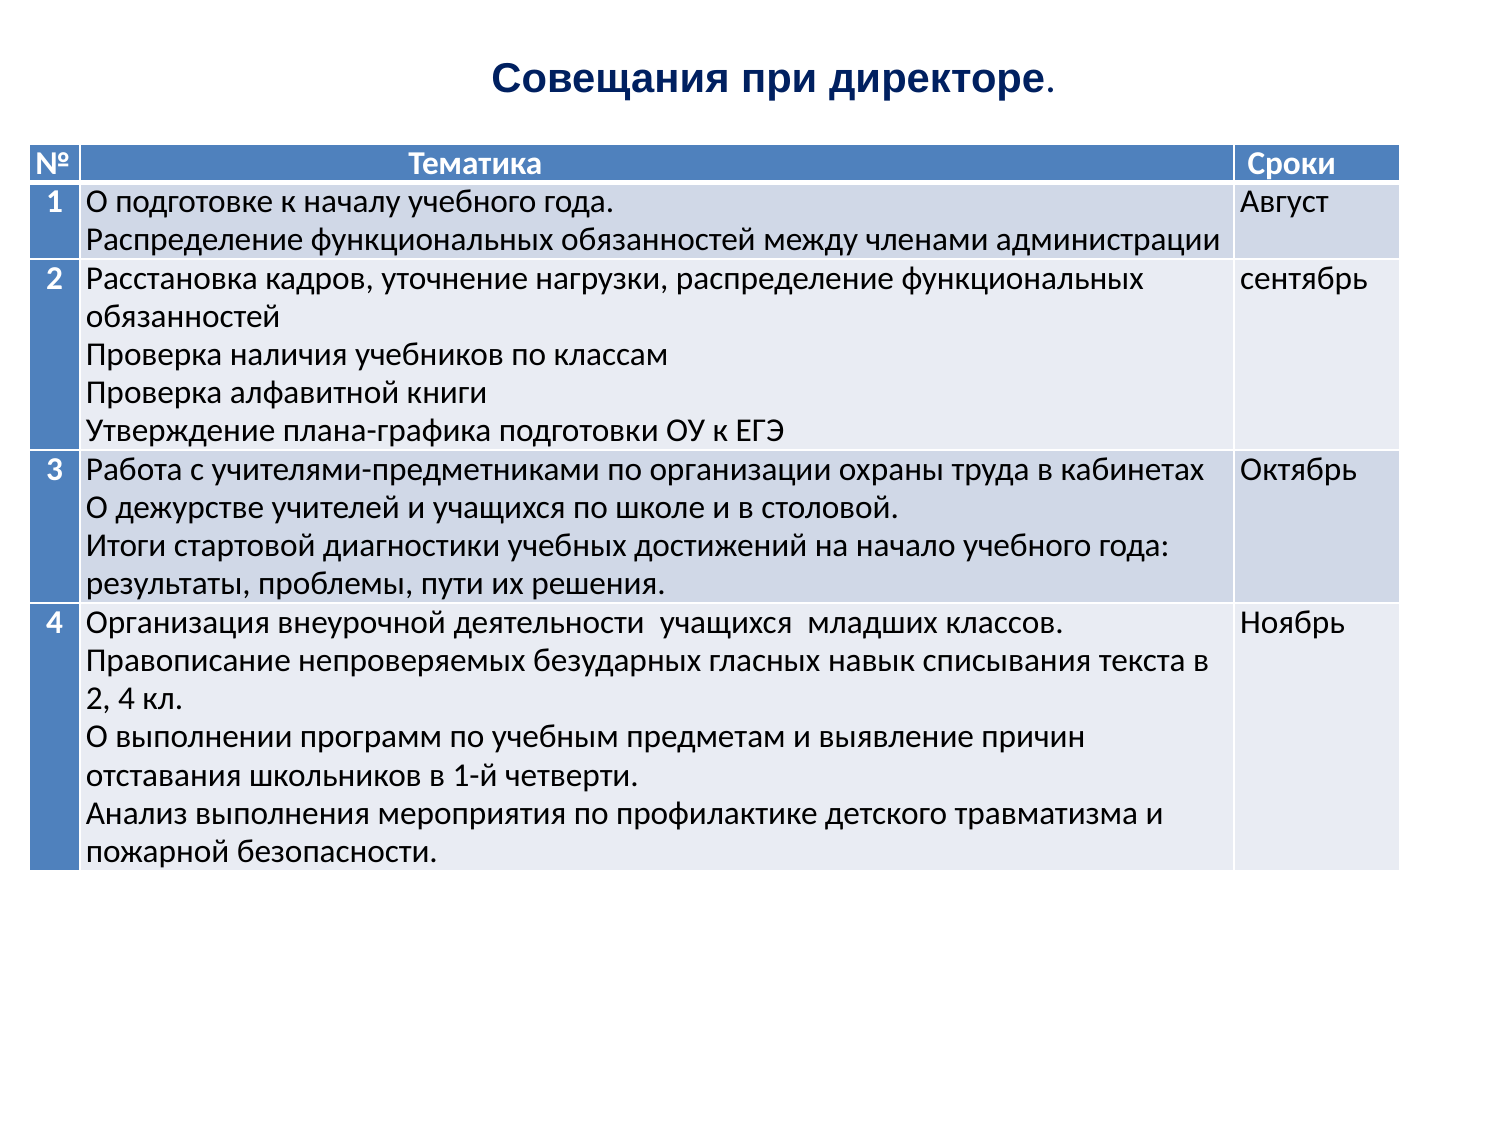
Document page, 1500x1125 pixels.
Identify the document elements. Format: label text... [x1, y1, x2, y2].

table_cell Организация внеурочной деятельности учащихся младших классов. Правописание непроверяемых безударных гласных навык списывания текста в 2, 4 кл. О выполнении программ по учебным предметам и выявление причин отставания школьников в 1-й четверти. Анализ выполнения мероприятия по профилактике детского травматизма и пожарной безопасности. [81, 604, 1233, 870]
text_box Совещания при директоре. [88, 43, 1459, 144]
table_cell О подготовке к началу учебного года. Распределение функциональных обязанностей между членами администрации [81, 185, 1233, 258]
table_cell Октябрь [1235, 451, 1399, 602]
table_cell 2 [30, 260, 79, 449]
table_cell Расстановка кадров, уточнение нагрузки, распределение функциональных обязанностей Проверка наличия учебников по классам Проверка алфавитной книги Утверждение плана-графика подготовки ОУ к ЕГЭ [81, 260, 1233, 449]
table_cell сентябрь [1235, 260, 1399, 449]
table_header Сроки [1235, 145, 1399, 180]
table_cell Август [1235, 185, 1399, 258]
table_header № [30, 145, 79, 180]
table_cell Ноябрь [1235, 604, 1399, 870]
table_header Тематика [81, 145, 1233, 180]
table_cell 1 [30, 185, 79, 258]
table_cell Работа с учителями-предметниками по организации охраны труда в кабинетах О дежурстве учителей и учащихся по школе и в столовой. Итоги стартовой диагностики учебных достижений на начало учебного года: результаты, проблемы, пути их решения. [81, 451, 1233, 602]
table_cell 3 [30, 451, 79, 602]
table_cell 4 [30, 604, 79, 870]
